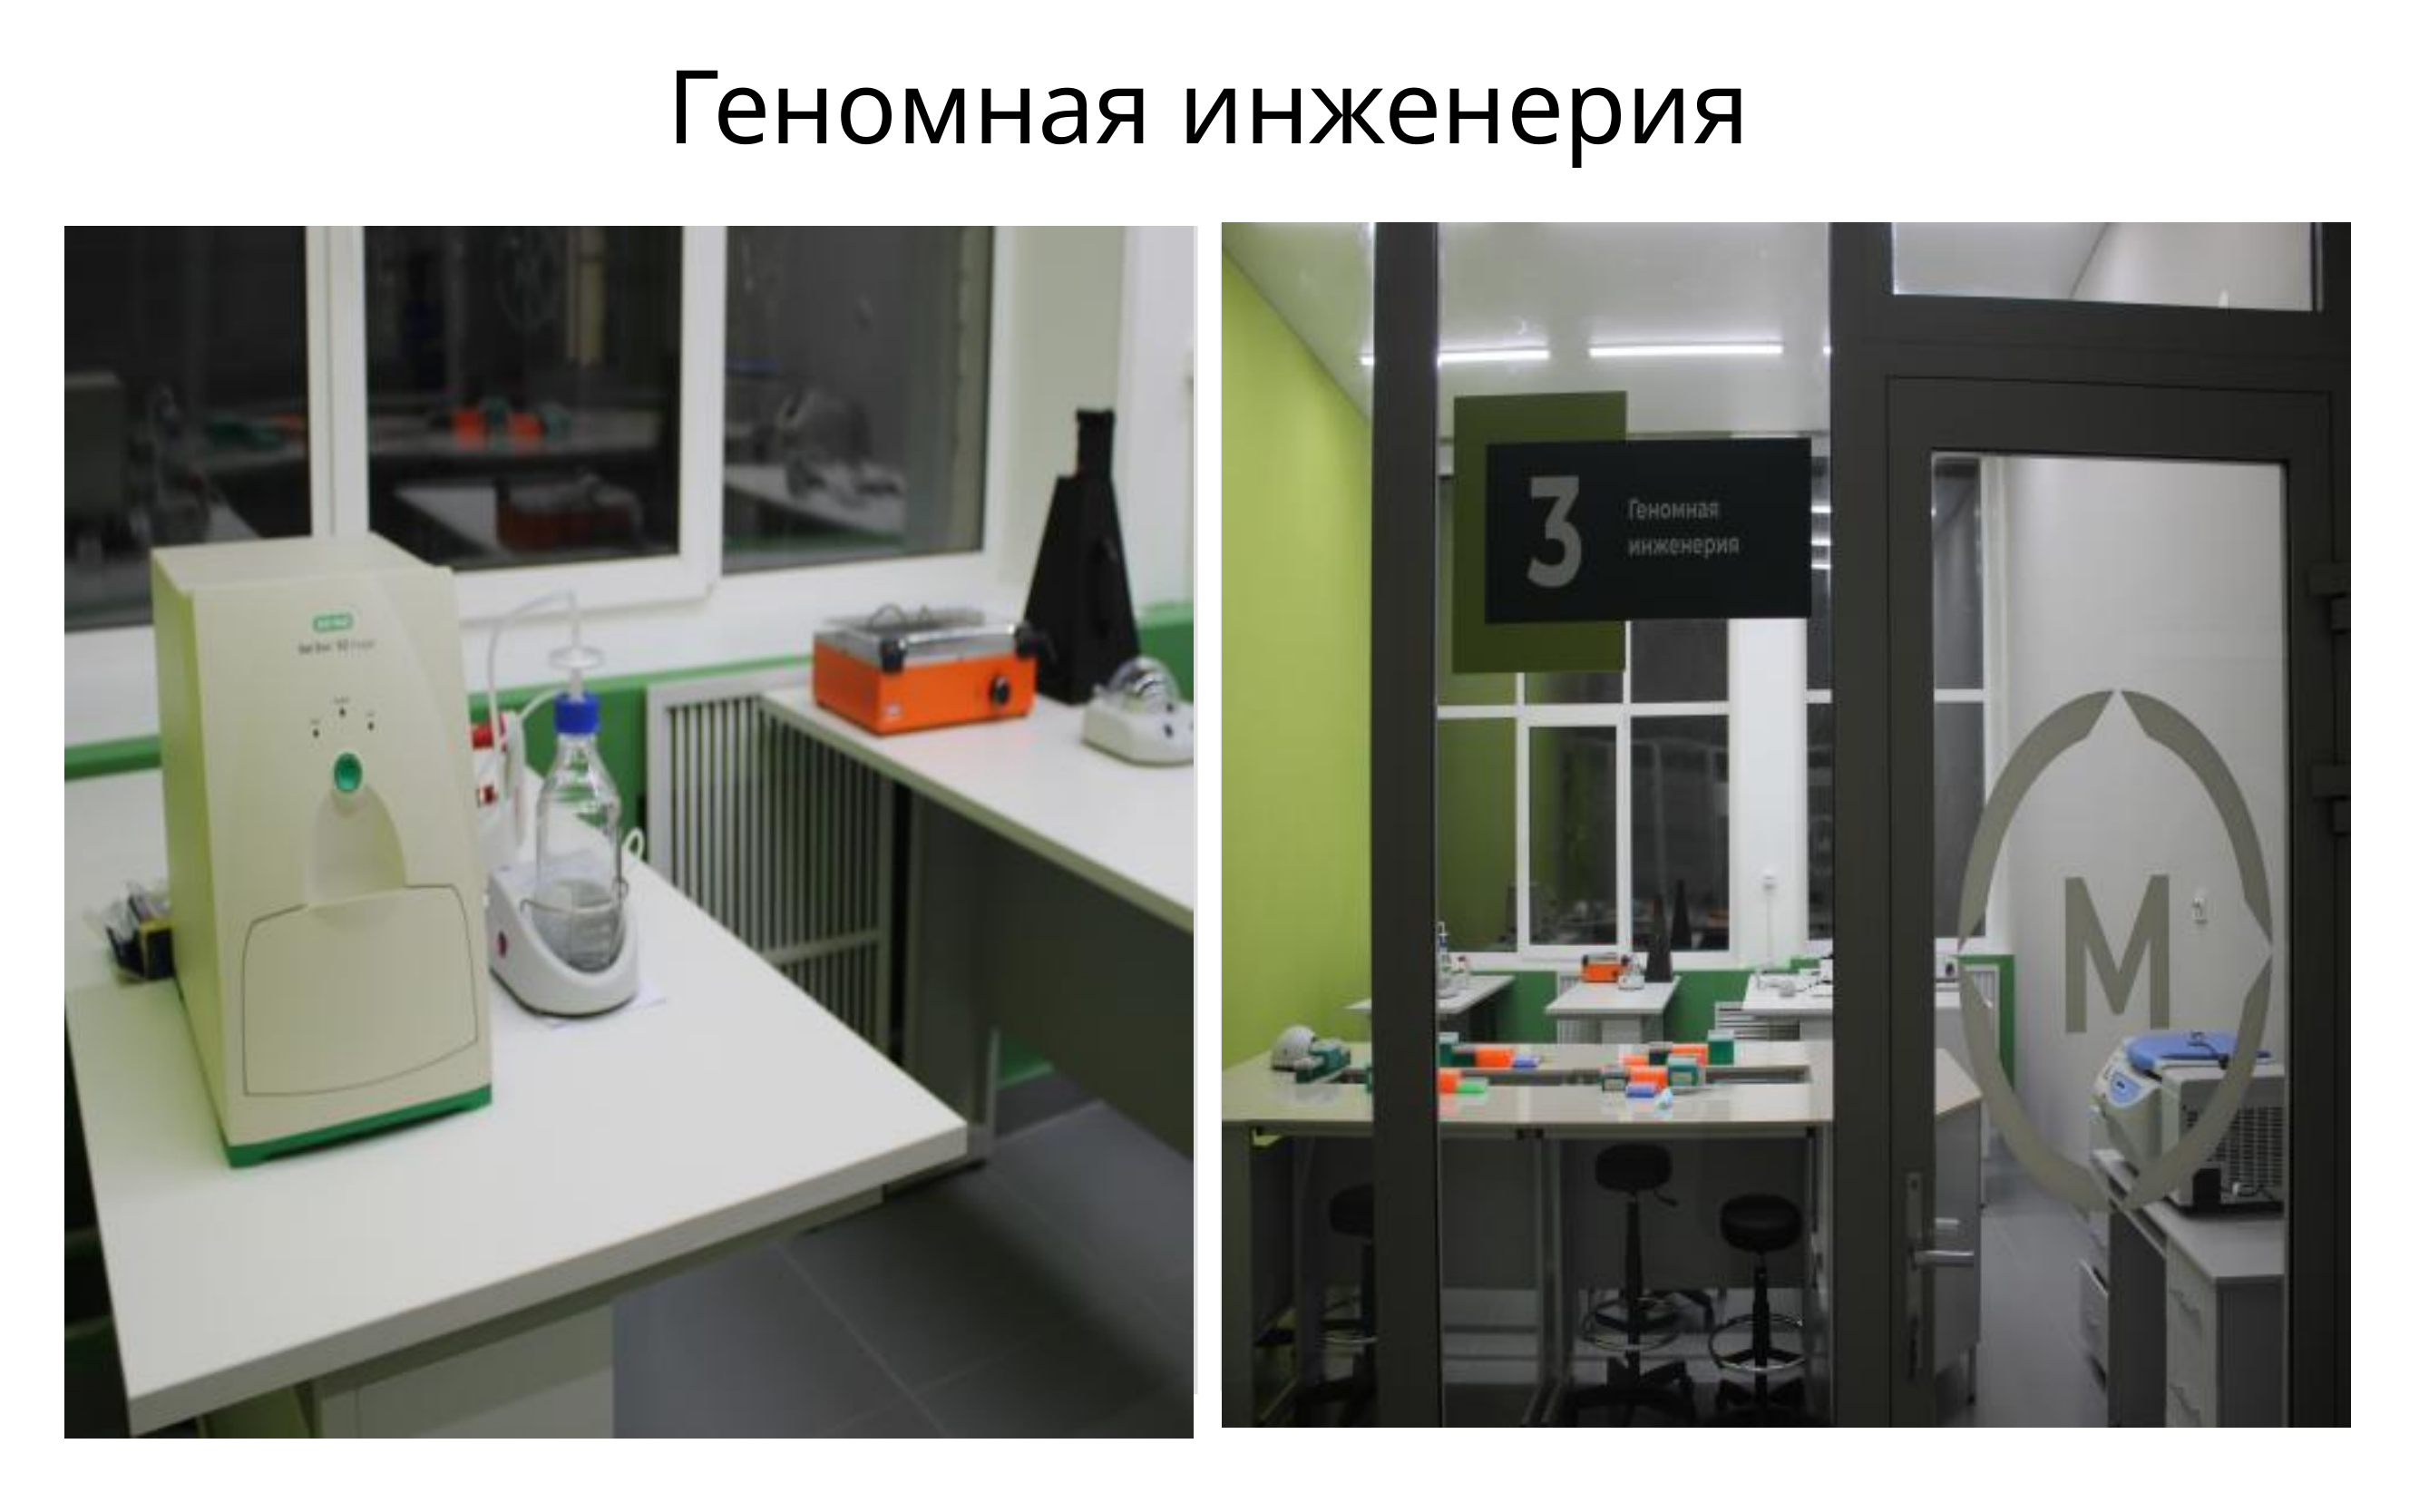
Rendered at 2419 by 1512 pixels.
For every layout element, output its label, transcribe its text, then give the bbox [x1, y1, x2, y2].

picture [1222, 222, 2351, 1428]
text_box [1194, 226, 1198, 1395]
title Геномная инженерия [65, 40, 2351, 295]
picture [64, 226, 1194, 1439]
